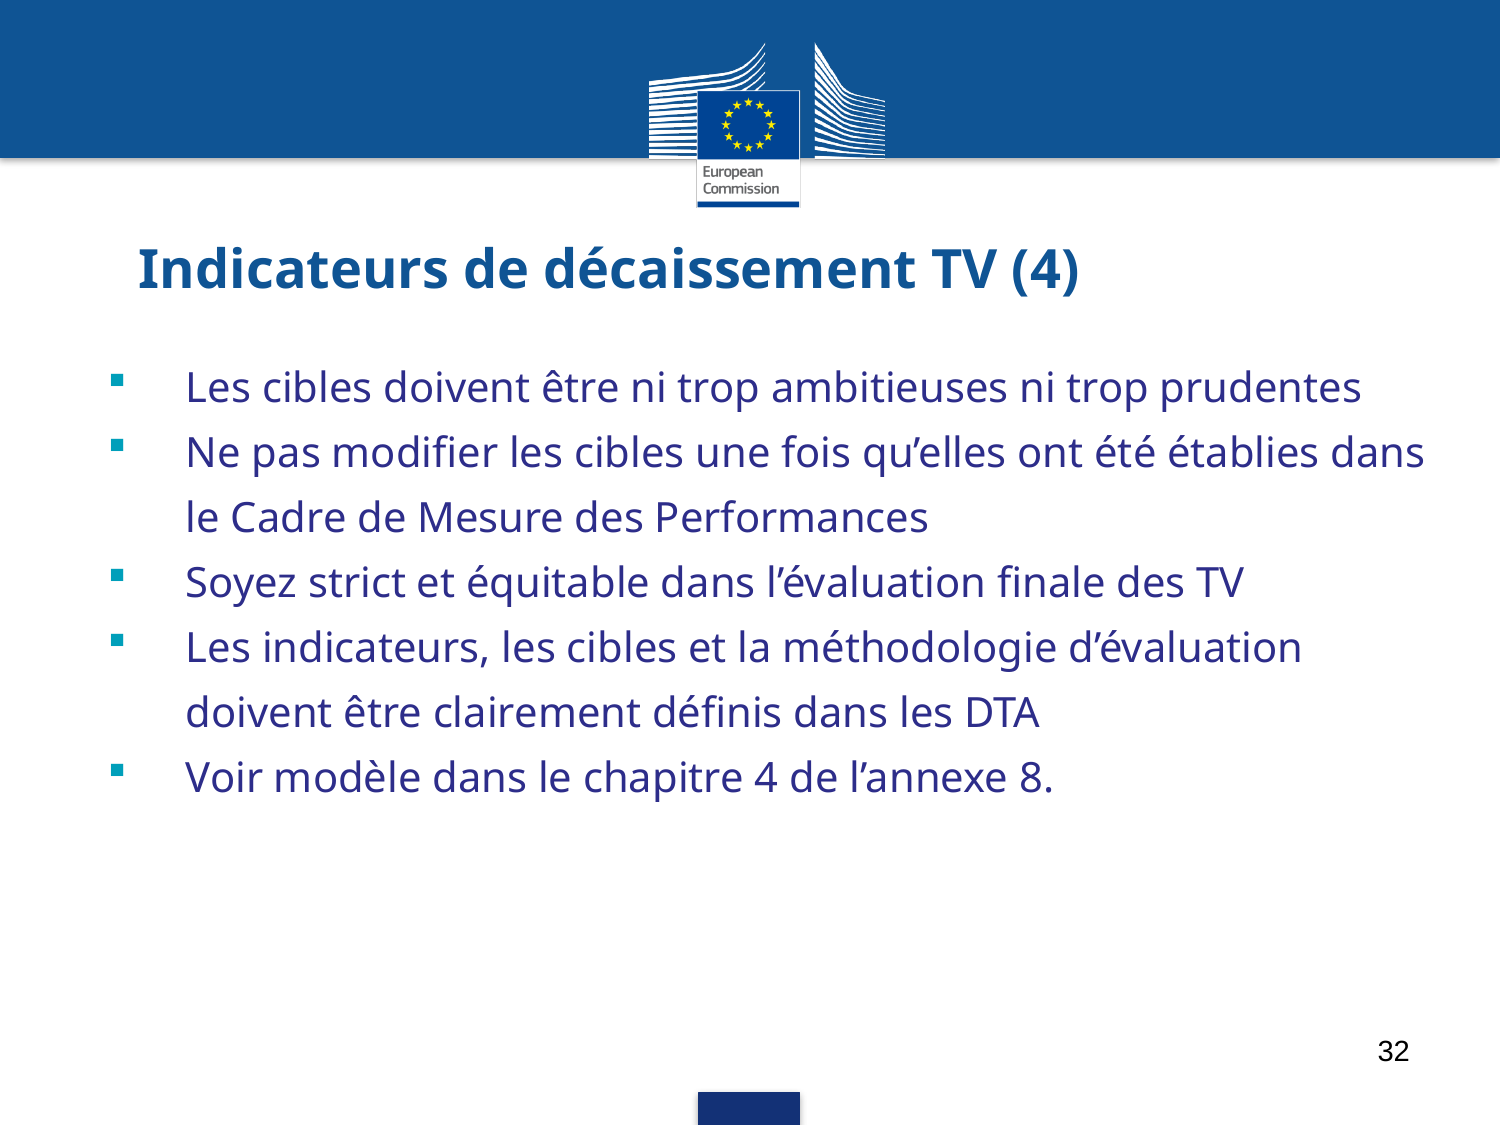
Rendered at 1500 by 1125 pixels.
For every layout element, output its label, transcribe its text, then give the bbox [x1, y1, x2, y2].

list Les cibles doivent être ni trop ambitieuses ni trop prudentes Ne pas modifier les cibles une fois qu’elles ont été établies dans le Cadre de Mesure des Performances Soyez strict et équitable dans l’évaluation finale des TV Les indicateurs, les cibles et la méthodologie d’évaluation doivent être clairement définis dans les DTA Voir modèle dans le chapitre 4 de l’annexe 8. [17, 337, 1459, 988]
slide_number 32 [1074, 1024, 1425, 1103]
picture [649, 42, 885, 208]
title Indicateurs de décaissement TV (4) [64, 219, 1416, 315]
